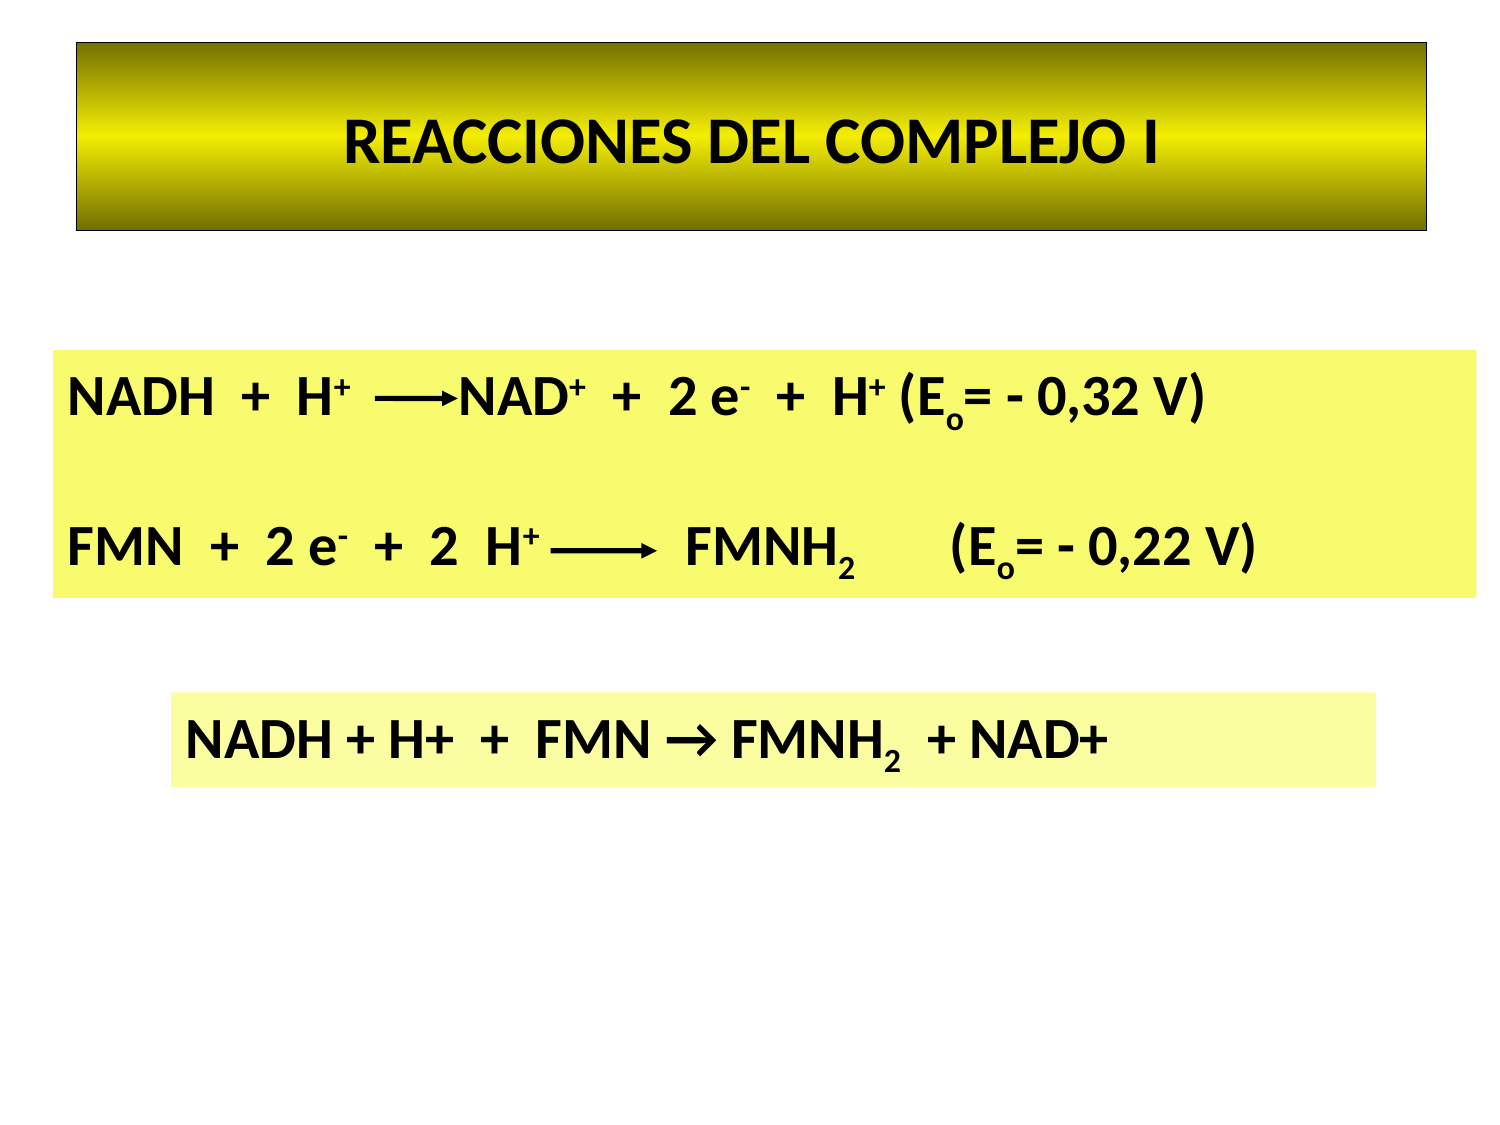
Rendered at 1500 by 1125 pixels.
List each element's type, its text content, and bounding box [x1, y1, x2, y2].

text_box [52, 349, 1477, 599]
text_box NADH + H+ + FMN → FMNH2 + NAD+ [171, 692, 1376, 787]
title REACCIONES DEL COMPLEJO I [76, 42, 1427, 231]
